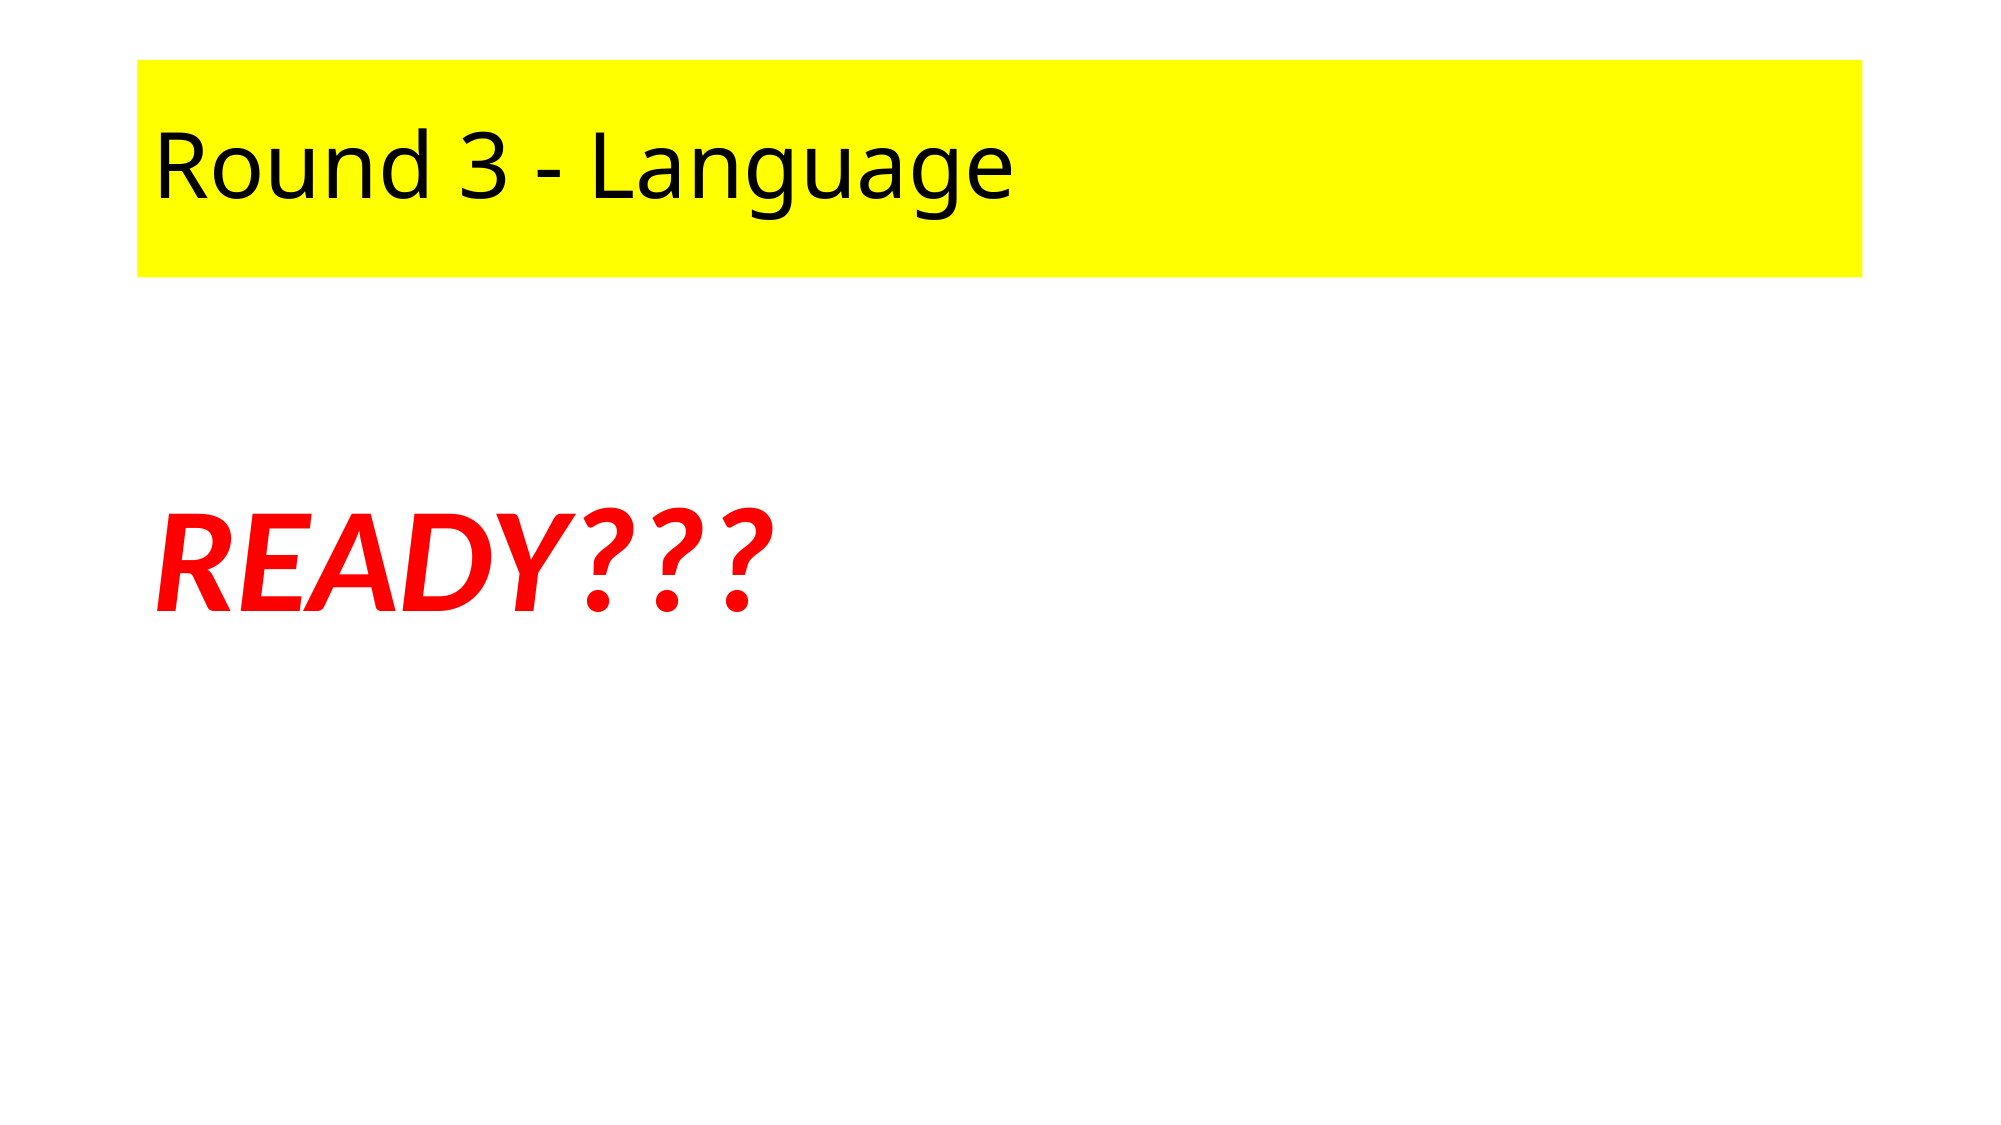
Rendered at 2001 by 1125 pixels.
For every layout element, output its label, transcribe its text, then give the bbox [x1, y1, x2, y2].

list READY??? [137, 299, 1863, 1014]
title Round 3 - Language [137, 59, 1863, 278]
